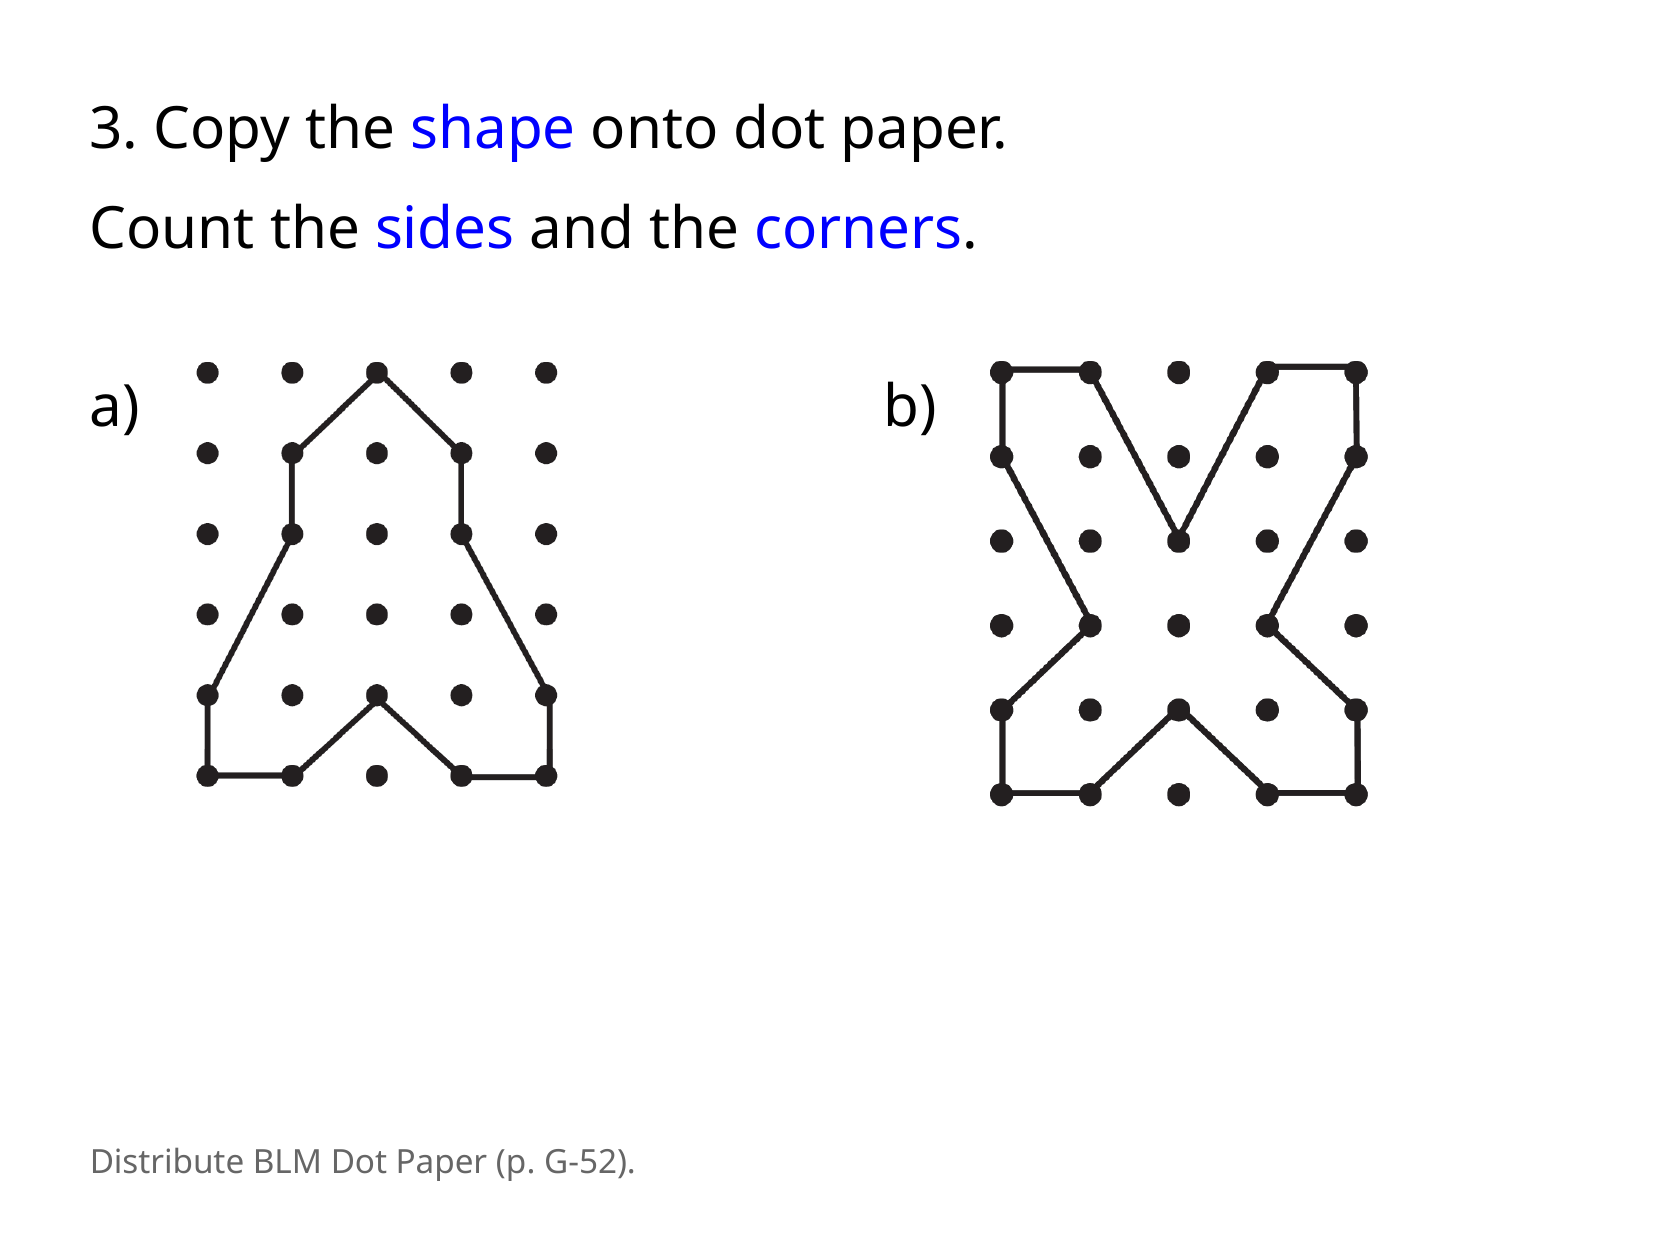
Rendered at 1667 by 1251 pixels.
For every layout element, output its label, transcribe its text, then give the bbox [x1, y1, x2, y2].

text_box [868, 358, 1376, 814]
text_box Distribute BLM Dot Paper (p. G-52). [74, 1133, 816, 1188]
text_box 3. Copy the shape onto dot paper. Count the sides and the corners. [74, 72, 1667, 268]
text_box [74, 356, 574, 790]
